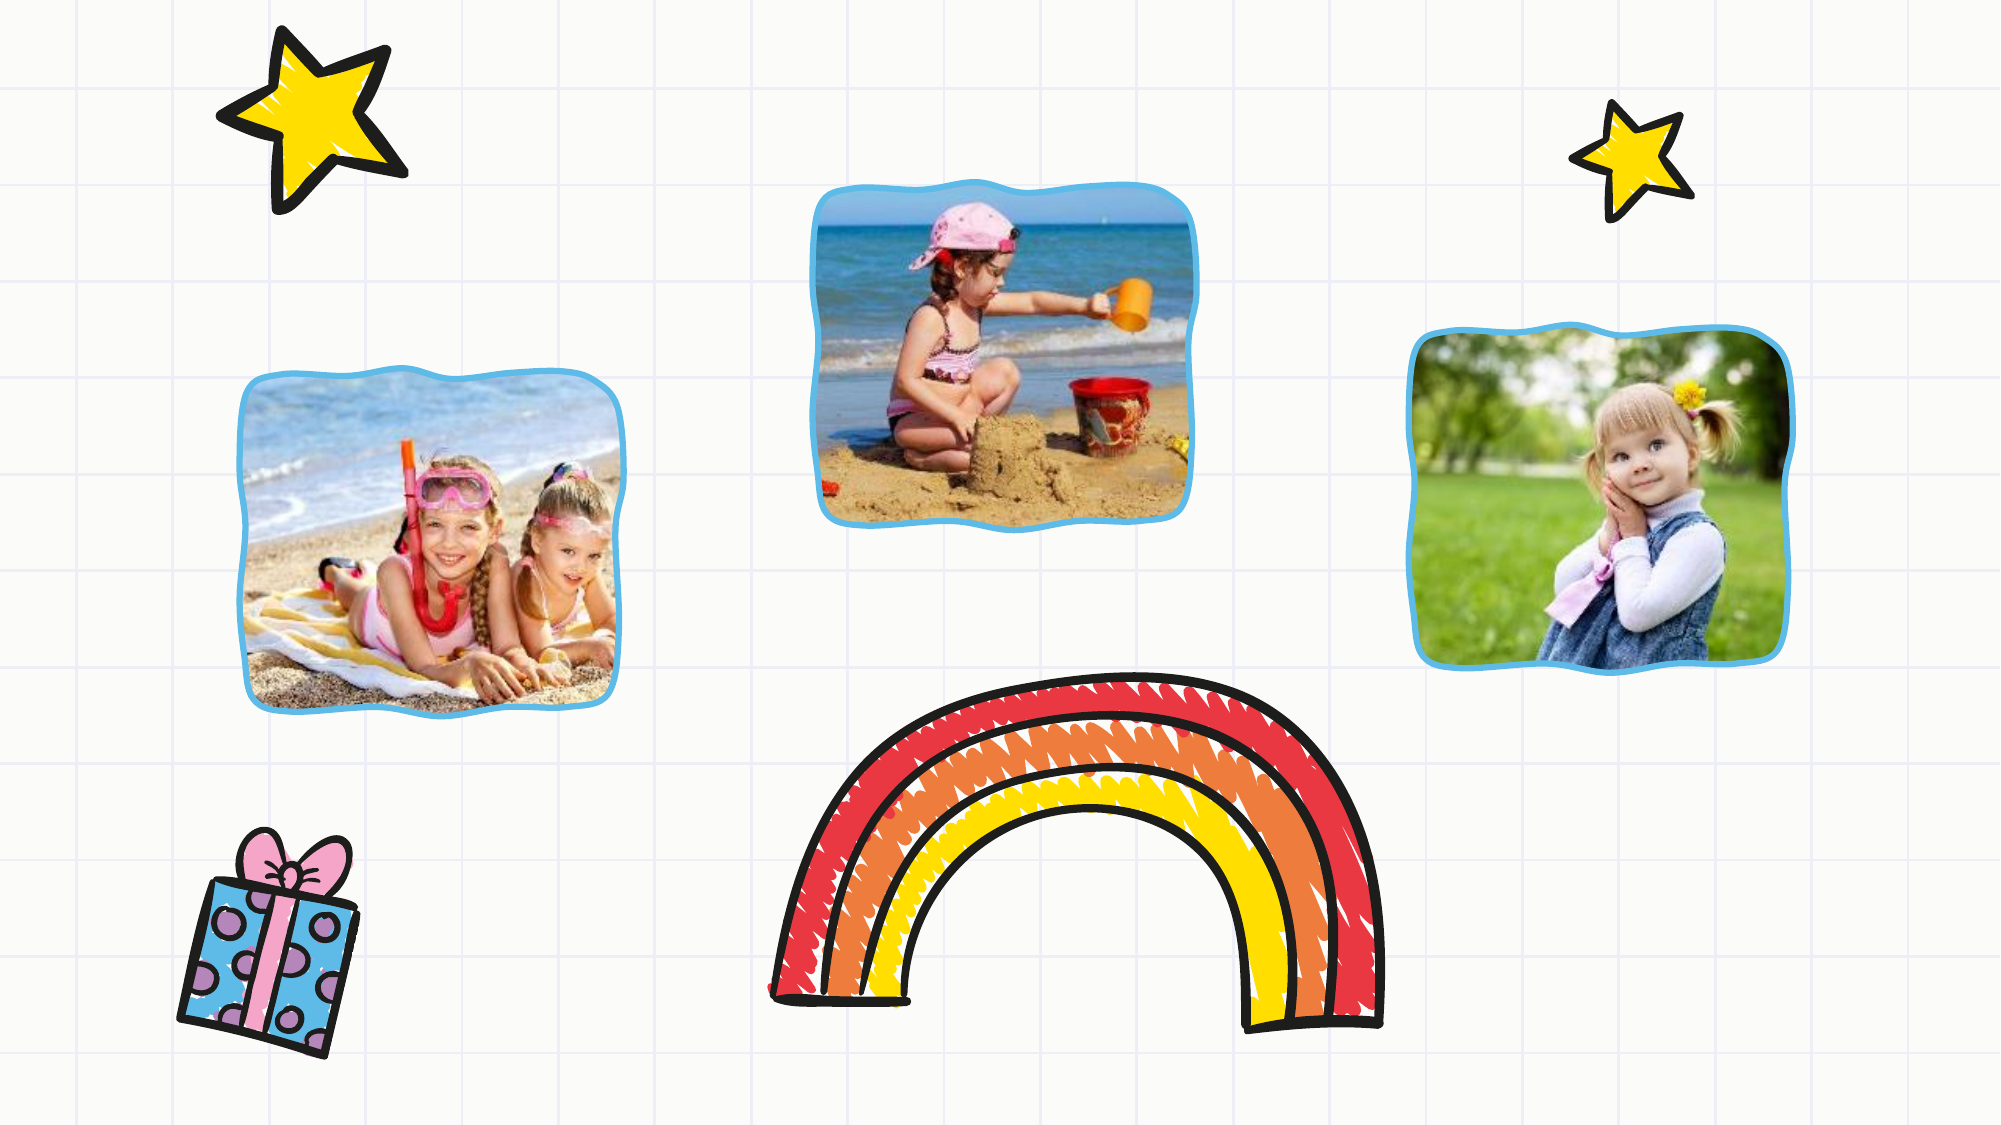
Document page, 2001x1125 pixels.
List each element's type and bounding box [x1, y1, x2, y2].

picture [214, 25, 409, 217]
picture [1408, 324, 1793, 673]
picture [1567, 99, 1695, 225]
picture [812, 182, 1197, 531]
picture [196, 822, 355, 1046]
picture [239, 368, 624, 717]
picture [766, 672, 1387, 1035]
